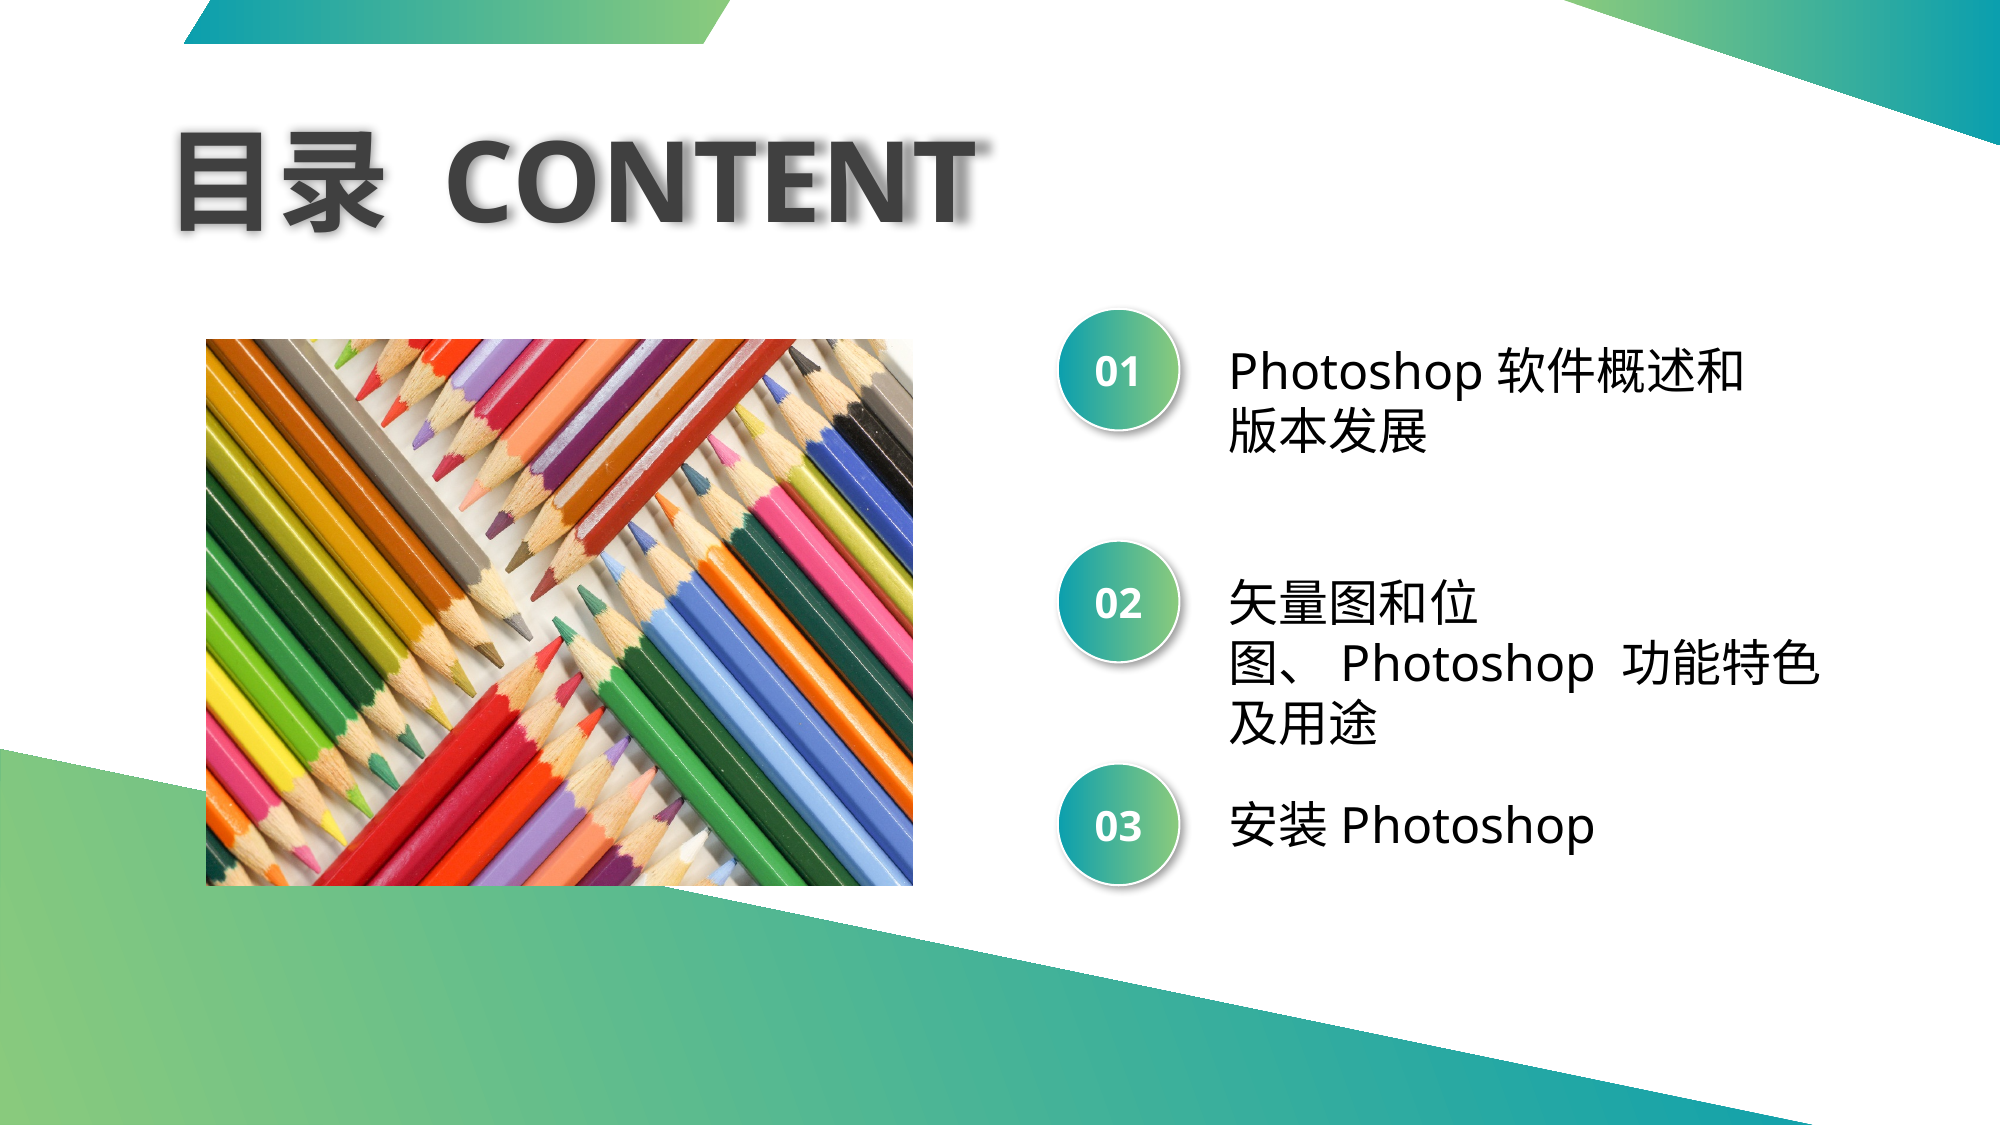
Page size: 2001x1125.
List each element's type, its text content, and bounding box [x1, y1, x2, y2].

text_box [1563, 0, 2000, 146]
text_box 01 [1056, 307, 1181, 432]
text_box 03 [1056, 762, 1181, 887]
text_box 矢量图和位图、Photoshop 功能特色及用途 [1214, 563, 1854, 759]
text_box 目录 CONTENT [150, 102, 1100, 253]
picture [150, 339, 970, 886]
text_box Photoshop软件概述和版本发展 [1214, 331, 1774, 467]
text_box 02 [1056, 539, 1181, 664]
text_box 安装Photoshop [1214, 786, 1854, 862]
text_box [0, 749, 1813, 1125]
text_box [184, 0, 731, 44]
